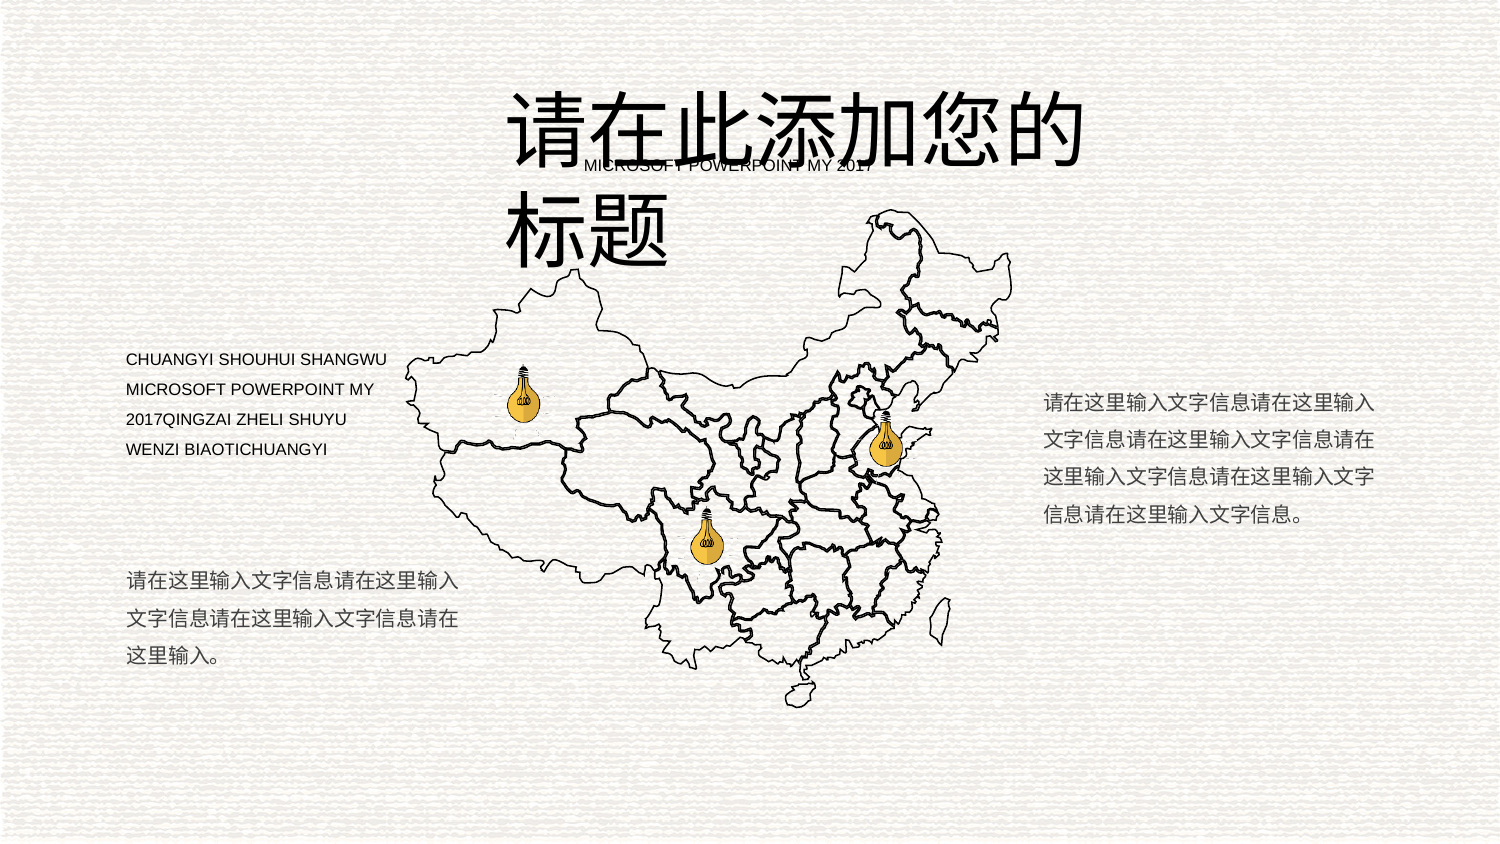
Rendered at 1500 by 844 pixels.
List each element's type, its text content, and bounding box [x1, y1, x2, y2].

text_box MICROSOFT POWERPOINT MY 2017 [569, 146, 890, 182]
text_box 请在此添加您的标题 [490, 70, 1133, 286]
text_box CHUANGYI SHOUHUI SHANGWU MICROSOFT POWERPOINT MY 2017QINGZAI ZHELI SHUYU WENZI BIAOTICHUANGYI [111, 331, 400, 466]
text_box 请在这里输入文字信息请在这里输入文字信息请在这里输入文字信息请在这里输入。 [112, 548, 402, 713]
text_box 请在这里输入文字信息请在这里输入文字信息请在这里输入文字信息请在这里输入文字信息请在这里输入文字信息请在这里输入文字信息。 [1028, 369, 1410, 572]
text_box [405, 208, 1012, 708]
picture [0, 0, 1500, 844]
